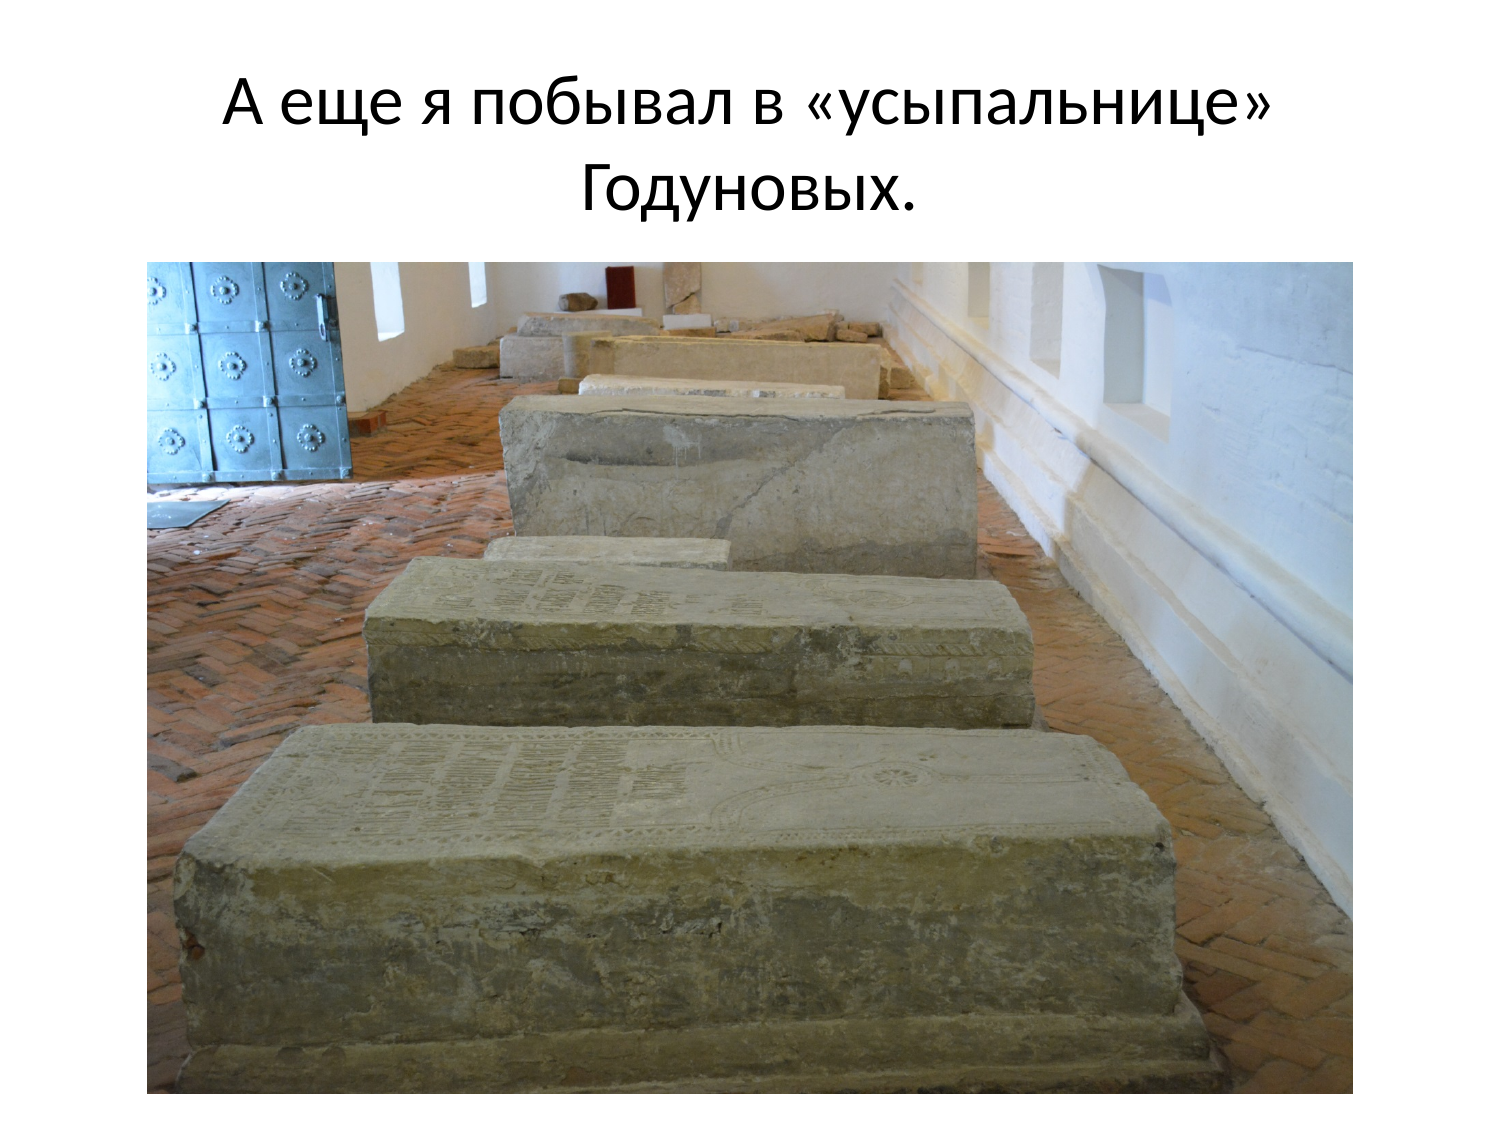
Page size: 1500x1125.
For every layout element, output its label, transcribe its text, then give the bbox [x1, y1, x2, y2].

title А еще я побывал в «усыпальнице» Годуновых. [75, 45, 1425, 233]
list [147, 262, 1353, 1095]
